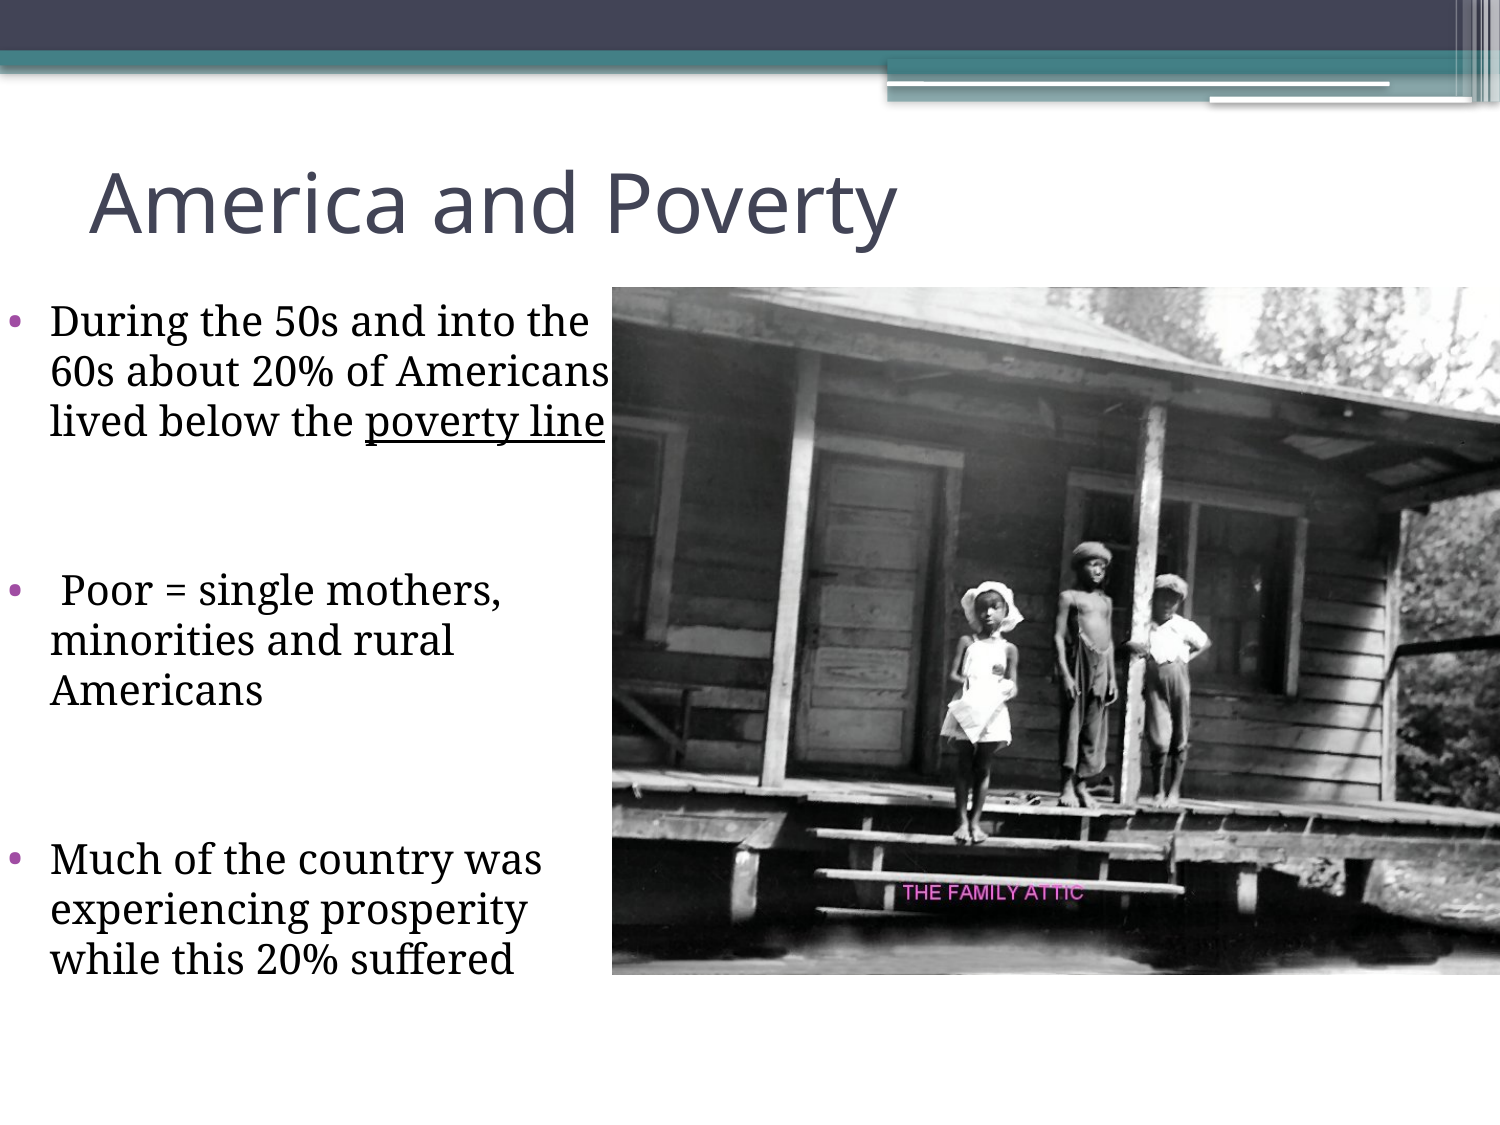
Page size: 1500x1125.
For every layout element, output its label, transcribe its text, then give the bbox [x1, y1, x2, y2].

title America and Poverty [75, 112, 1425, 287]
picture [612, 287, 1500, 976]
list During the 50s and into the 60s about 20% of Americans lived below the poverty line Poor = single mothers, minorities and rural Americans Much of the country was experiencing prosperity while this 20% suffered [0, 287, 638, 1112]
